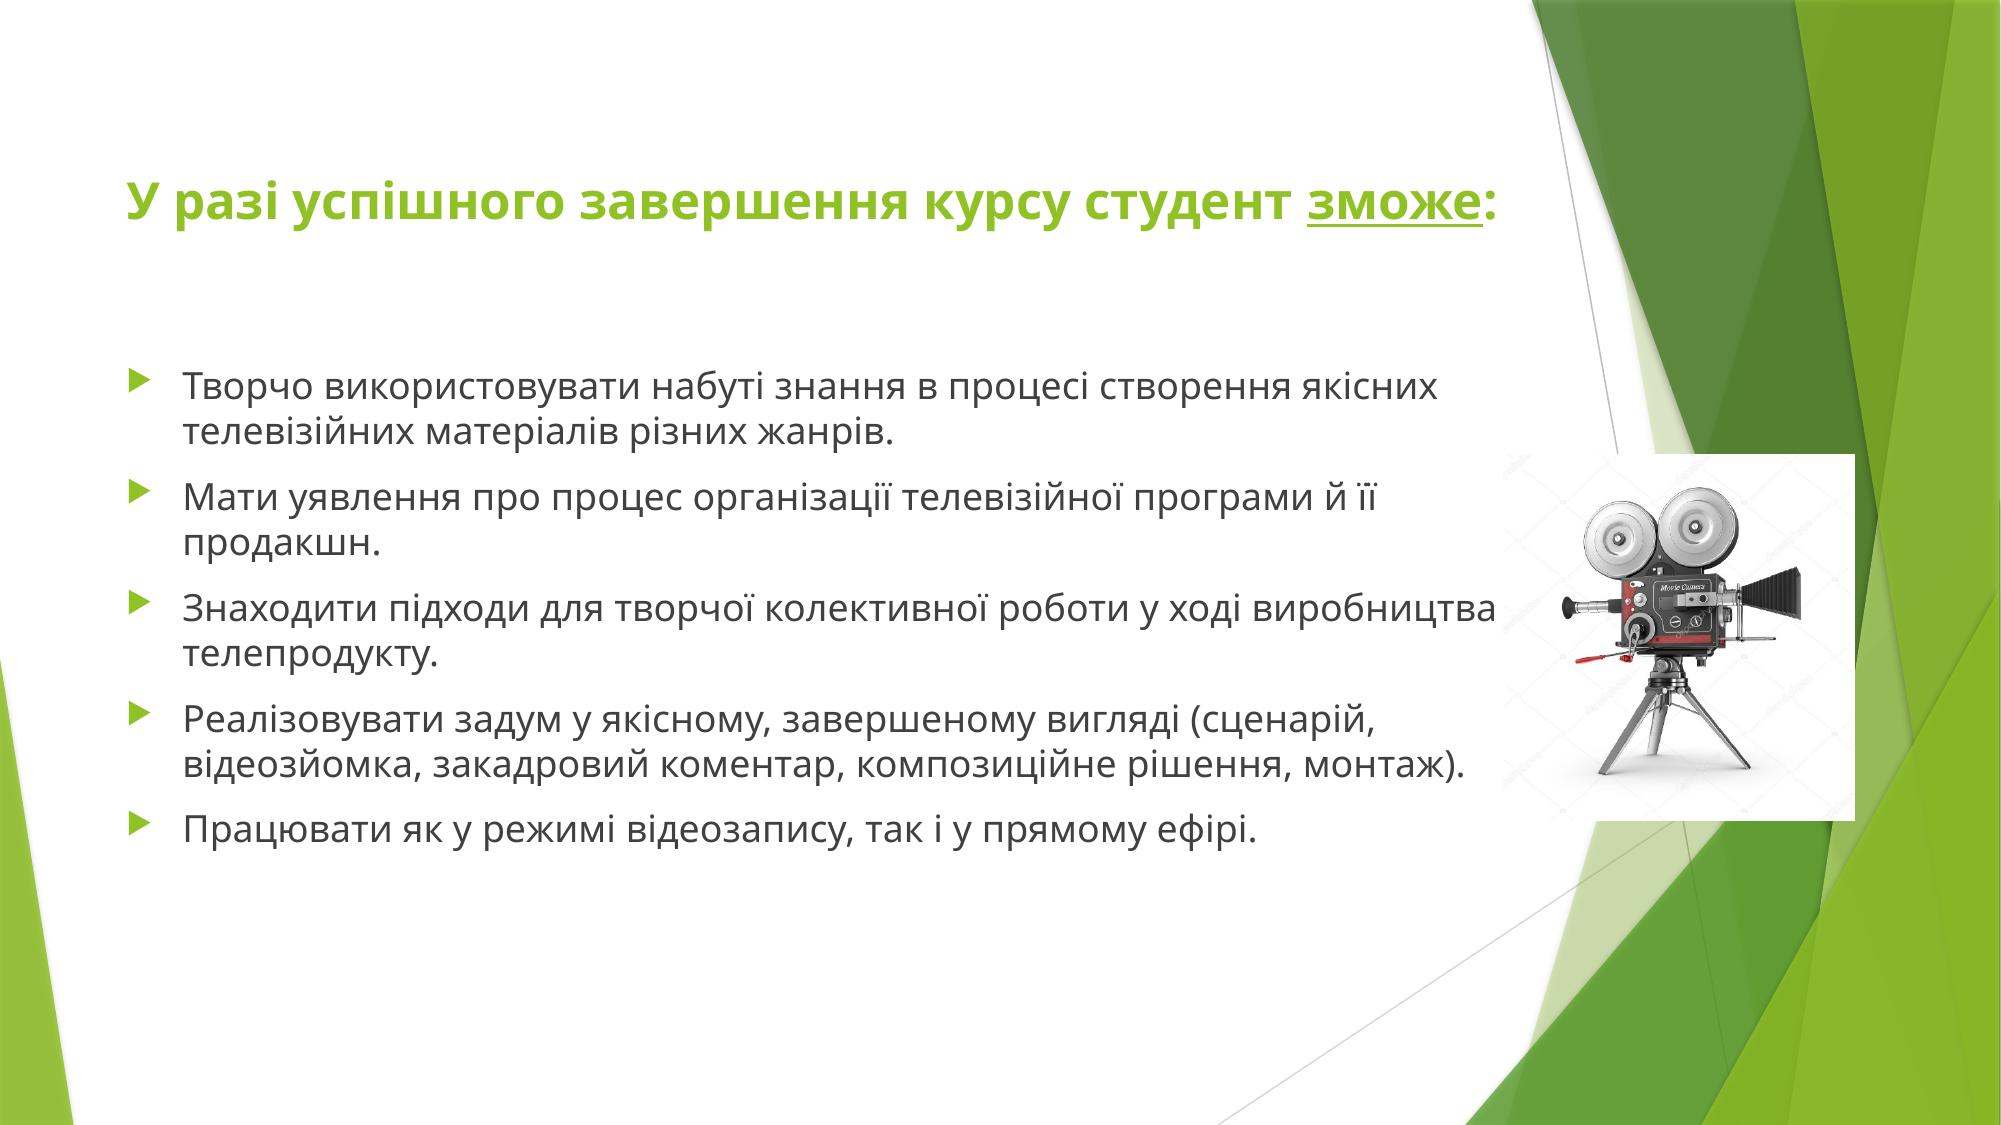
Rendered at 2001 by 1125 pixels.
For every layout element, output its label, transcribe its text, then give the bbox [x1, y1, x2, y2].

picture [1502, 453, 1855, 822]
title У разі успішного завершення курсу студент зможе: [111, 99, 1522, 317]
list Творчо використовувати набуті знання в процесі створення якісних телевізійних матеріалів різних жанрів. Мати уявлення про процес організації телевізійної програми й її продакшн. Знаходити підходи для творчої колективної роботи у ході виробництва телепродукту. Реалізовувати задум у якісному, завершеному вигляді (сценарій, відеозйомка, закадровий коментар, композиційне рішення, монтаж). Працювати як у режимі відеозапису, так і у прямому ефірі. [111, 354, 1522, 992]
